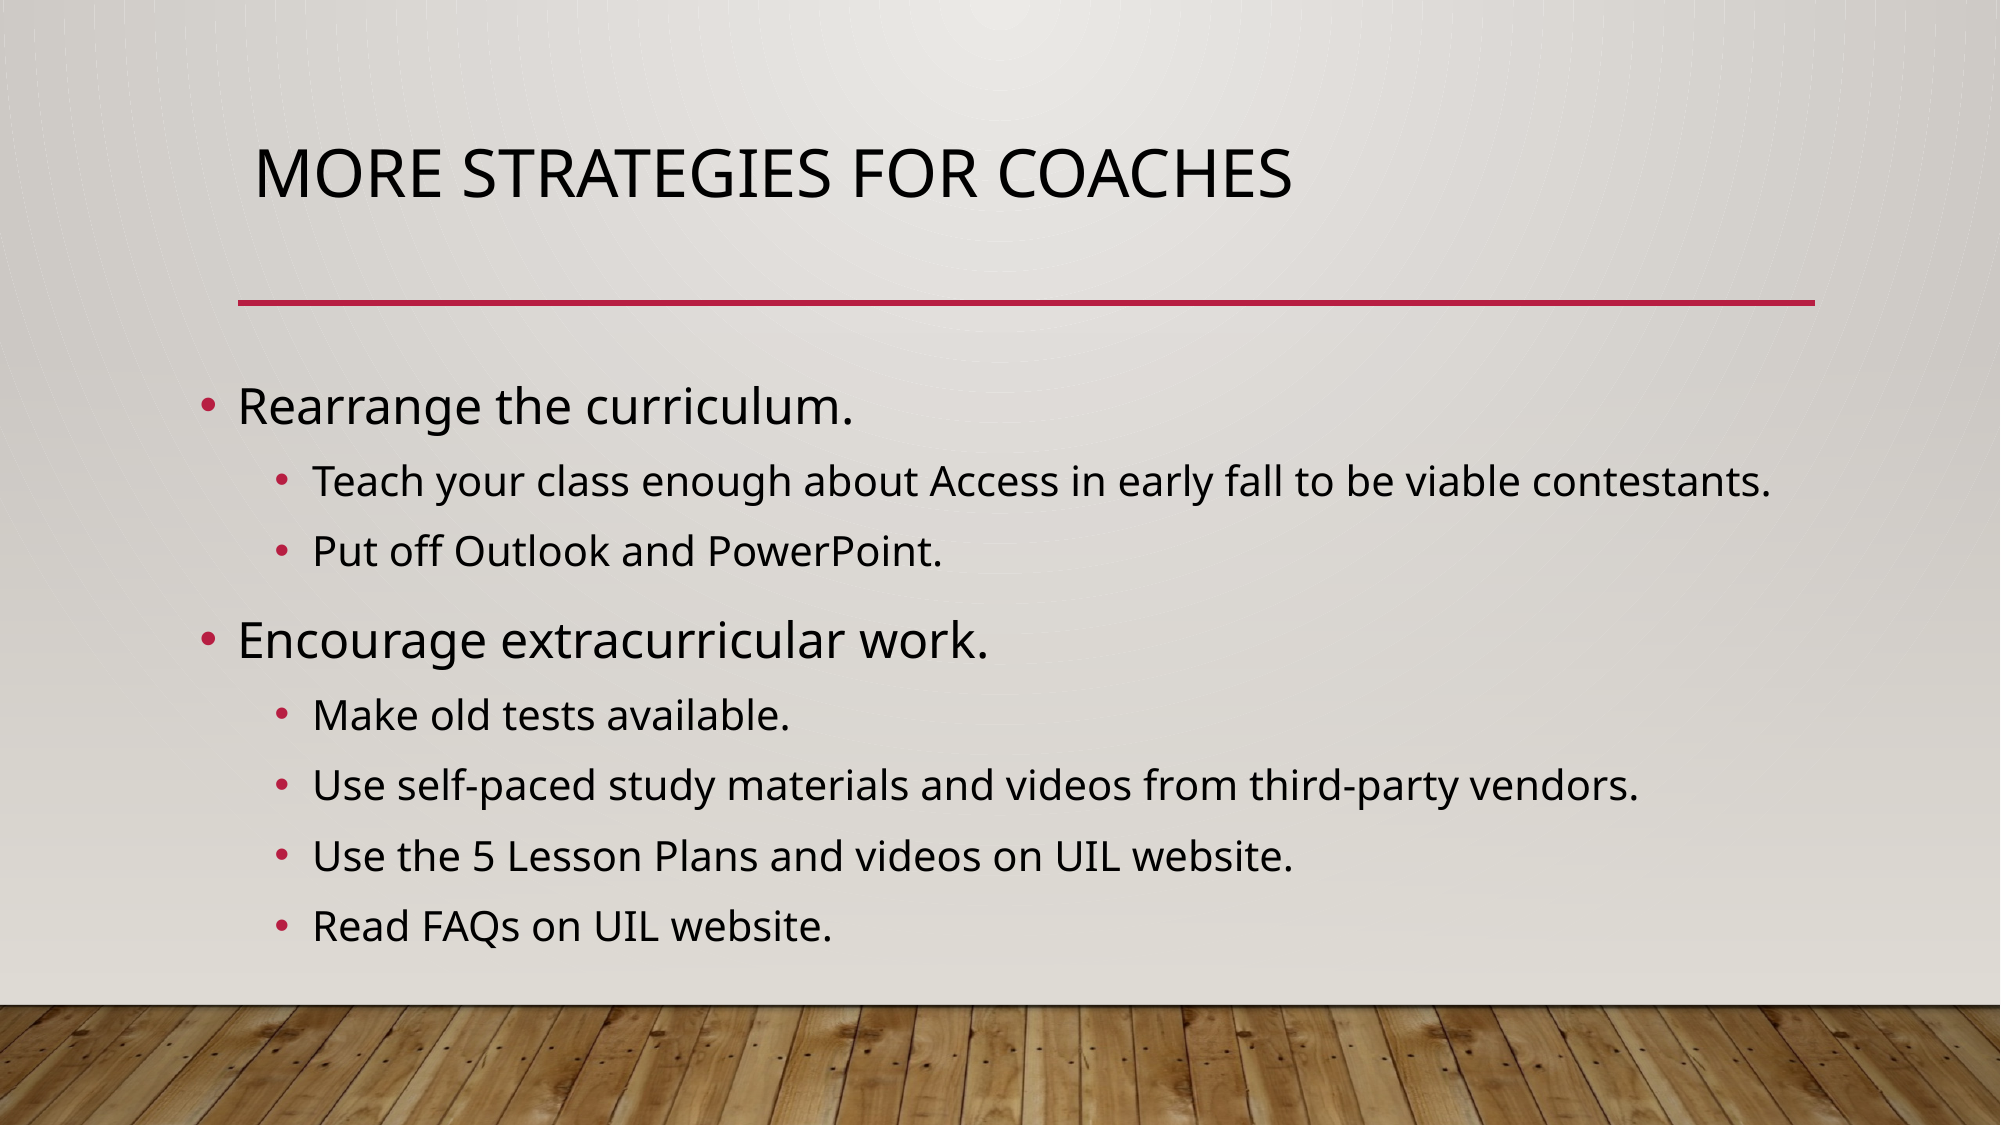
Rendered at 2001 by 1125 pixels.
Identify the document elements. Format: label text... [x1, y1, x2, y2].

picture [0, 1005, 2000, 1125]
list Rearrange the curriculum. Teach your class enough about Access in early fall to be viable contestants. Put off Outlook and PowerPoint. Encourage extracurricular work. Make old tests available. Use self-paced study materials and videos from third-party vendors. Use the 5 Lesson Plans and videos on UIL website. Read FAQs on UIL website. [184, 354, 1810, 1004]
title More Strategies for coaches [238, 131, 1814, 305]
